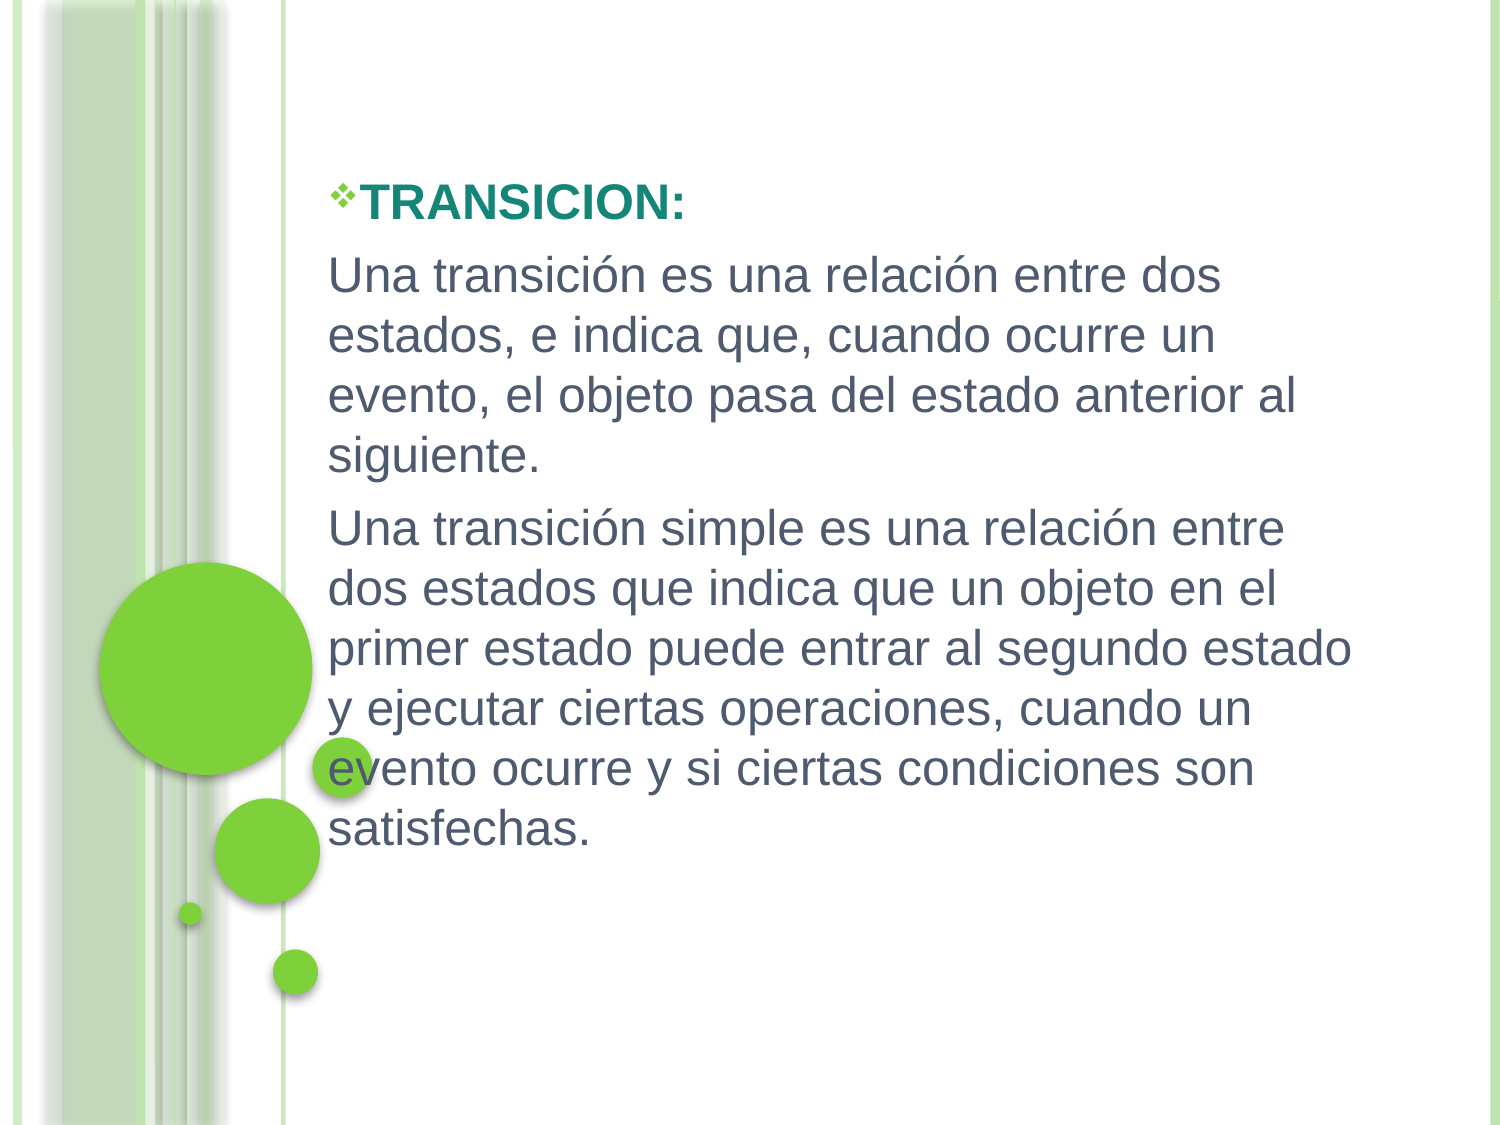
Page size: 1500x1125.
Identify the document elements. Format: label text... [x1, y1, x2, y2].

subtitle TRANSICION: Una transición es una relación entre dos estados, e indica que, cuando ocurre un evento, el objeto pasa del estado anterior al siguiente. Una transición simple es una relación entre dos estados que indica que un objeto en el primer estado puede entrar al segundo estado y ejecutar ciertas operaciones, cuando un evento ocurre y si ciertas condiciones son satisfechas. [312, 90, 1388, 1046]
